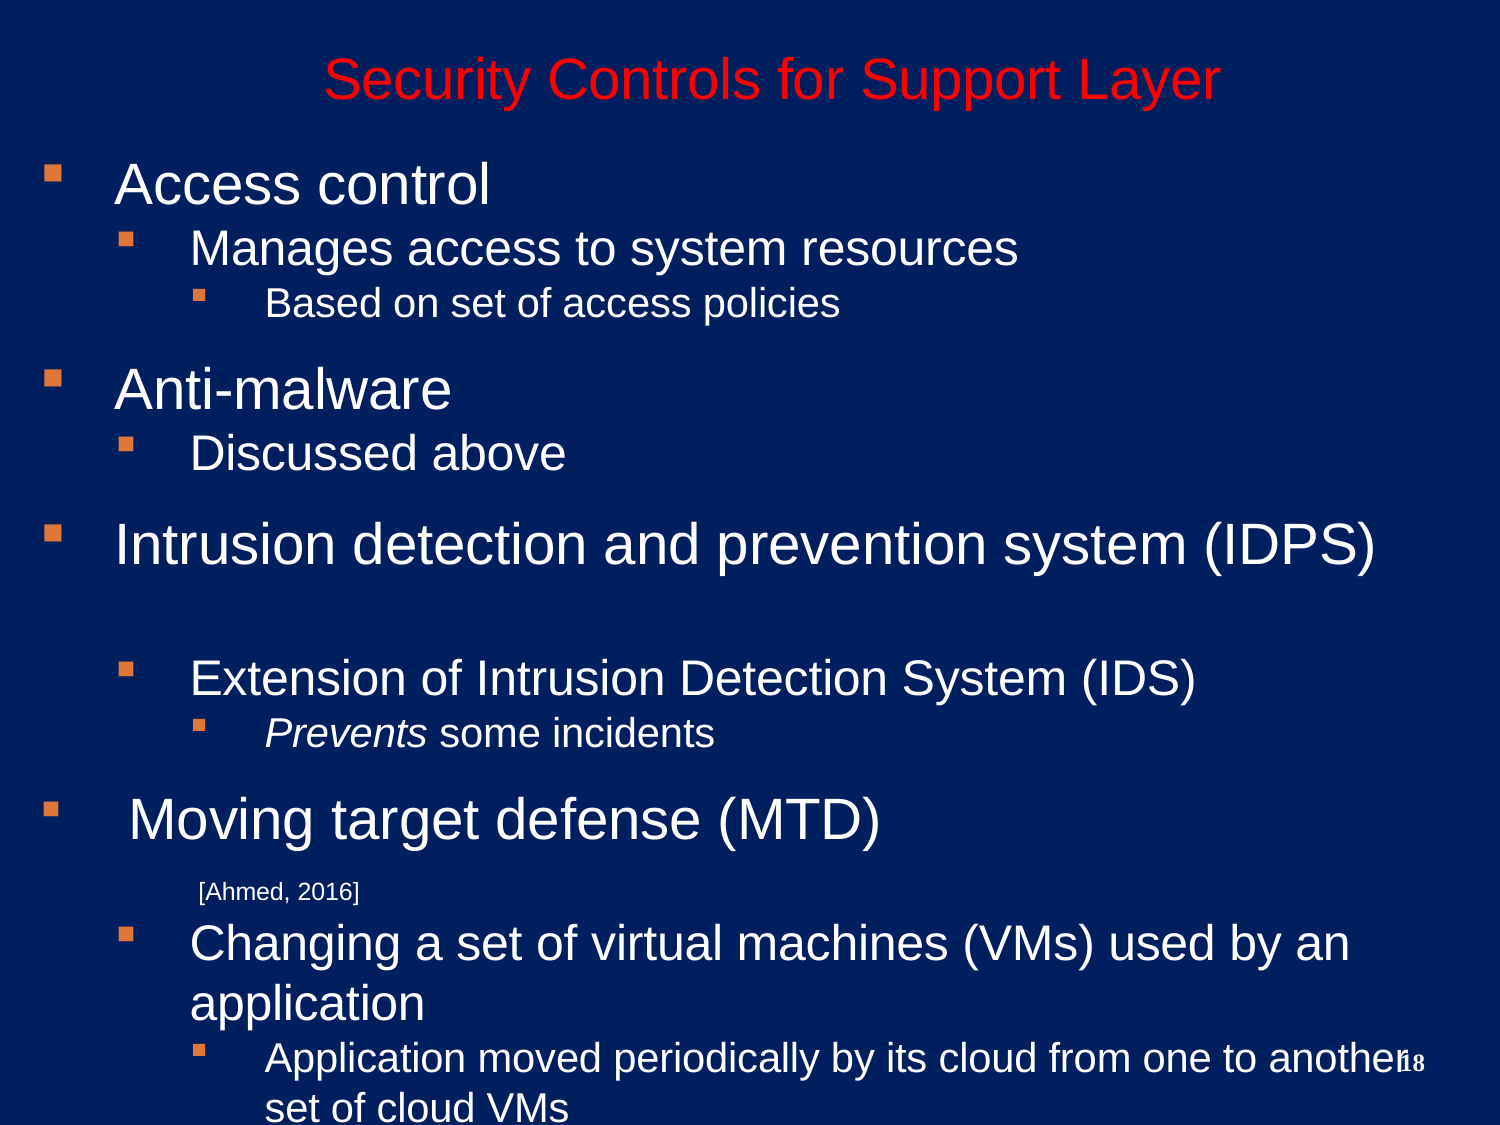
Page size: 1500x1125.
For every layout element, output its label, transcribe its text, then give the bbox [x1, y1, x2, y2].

slide_number 18 [1080, 1046, 1425, 1125]
title Security Controls for Support Layer [24, 16, 1500, 230]
text_box Access control Manages access to system resources Based on set of access policies Anti-malware Discussed above Intrusion detection and prevention system (IDPS) Extension of Intrusion Detection System (IDS) Prevents some incidents Moving target defense (MTD) [Ahmed, 2016] Changing a set of virtual machines (VMs) used by an application Application moved periodically by its cloud from one to another set of cloud VMs Before attackers can compromise it [37, 145, 1462, 1125]
